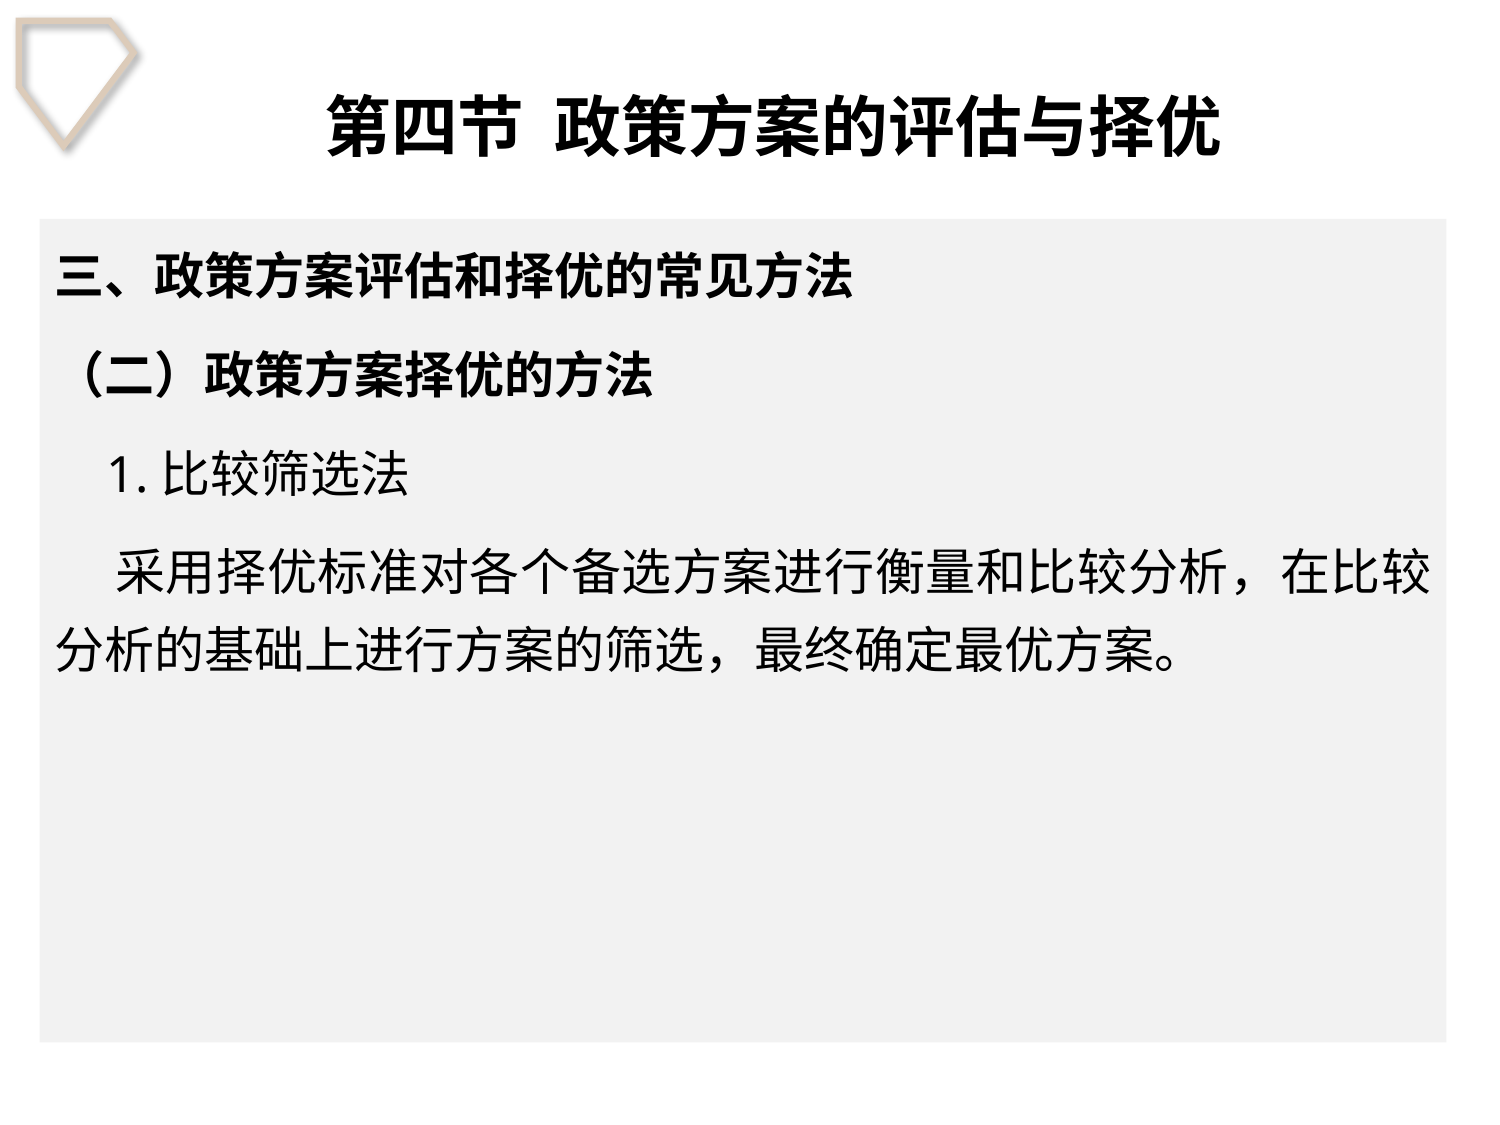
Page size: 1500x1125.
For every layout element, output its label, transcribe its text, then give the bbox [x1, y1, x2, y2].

list 三、政策方案评估和择优的常见方法 （二）政策方案择优的方法 1.比较筛选法 采用择优标准对各个备选方案进行衡量和比较分析，在比较分析的基础上进行方案的筛选，最终确定最优方案。 [39, 218, 1447, 1043]
title 第四节 政策方案的评估与择优 [125, 59, 1423, 200]
